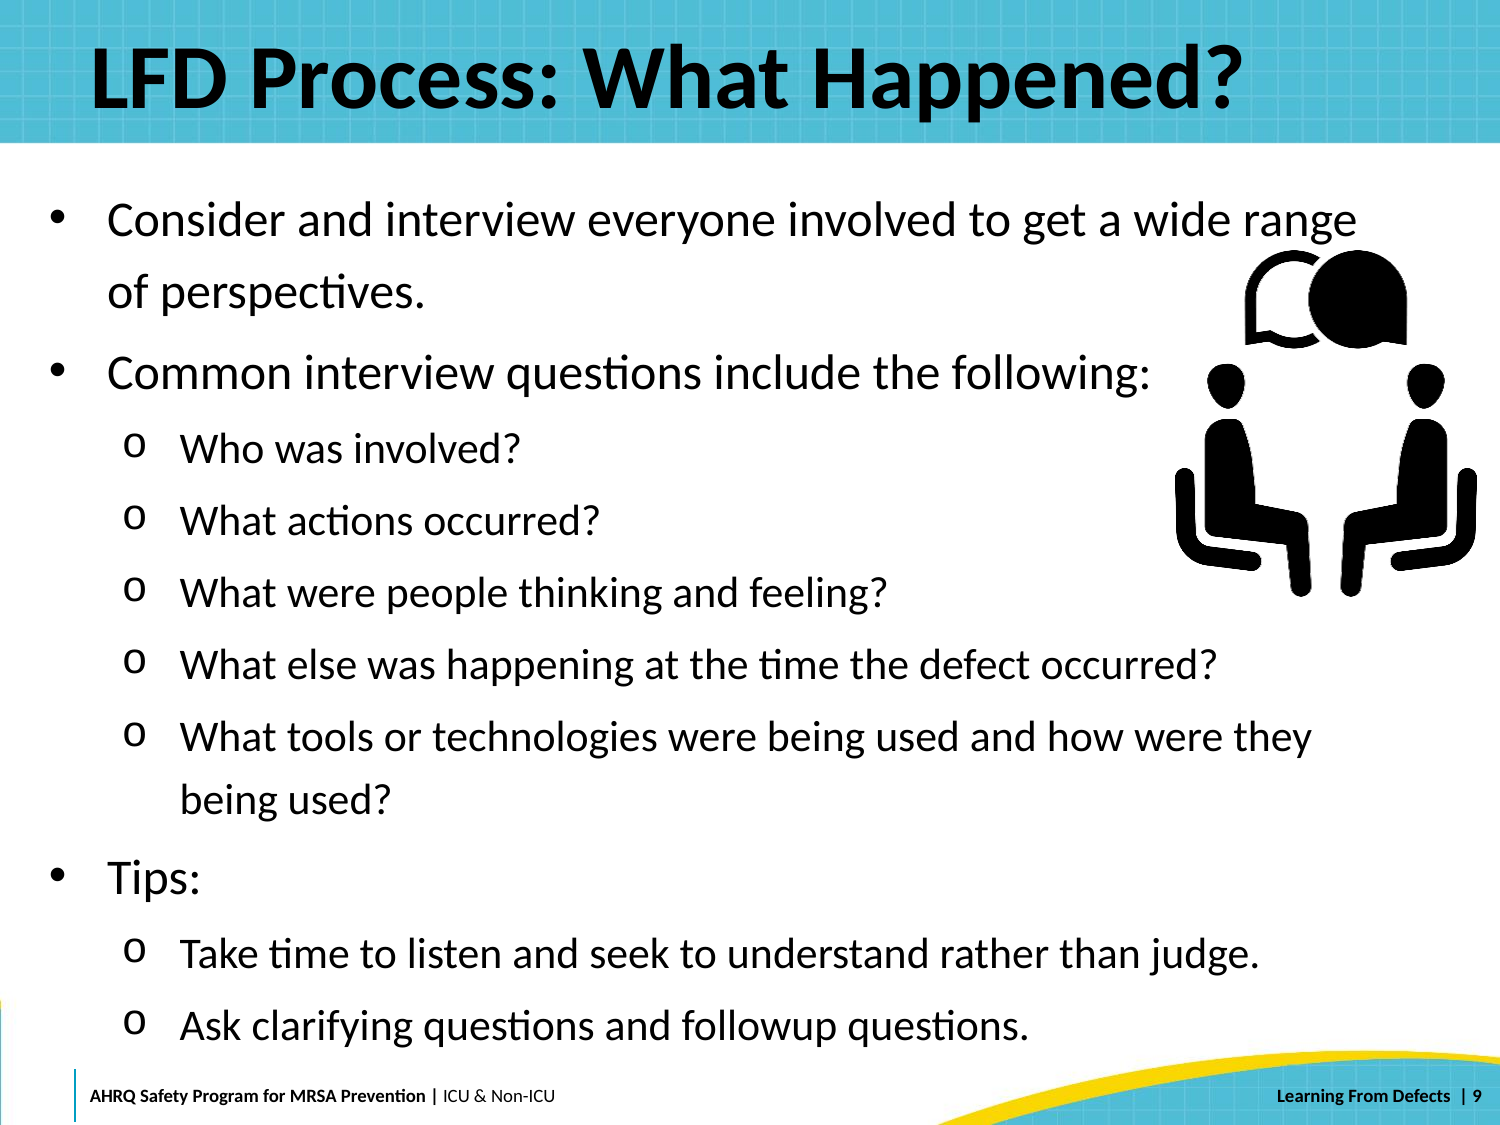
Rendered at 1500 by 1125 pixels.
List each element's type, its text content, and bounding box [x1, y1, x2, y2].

title LFD Process: What Happened? [75, 0, 1425, 150]
picture [0, 0, 1500, 1125]
slide_number | 9 [1455, 1065, 1500, 1125]
list Consider and interview everyone involved to get a wide range of perspectives. Common interview questions include the following: Who was involved? What actions occurred? What were people thinking and feeling? What else was happening at the time the defect occurred? What tools or technologies were being used and how were they being used? Tips: Take time to listen and seek to understand rather than judge. Ask clarifying questions and followup questions. [34, 166, 1404, 1057]
